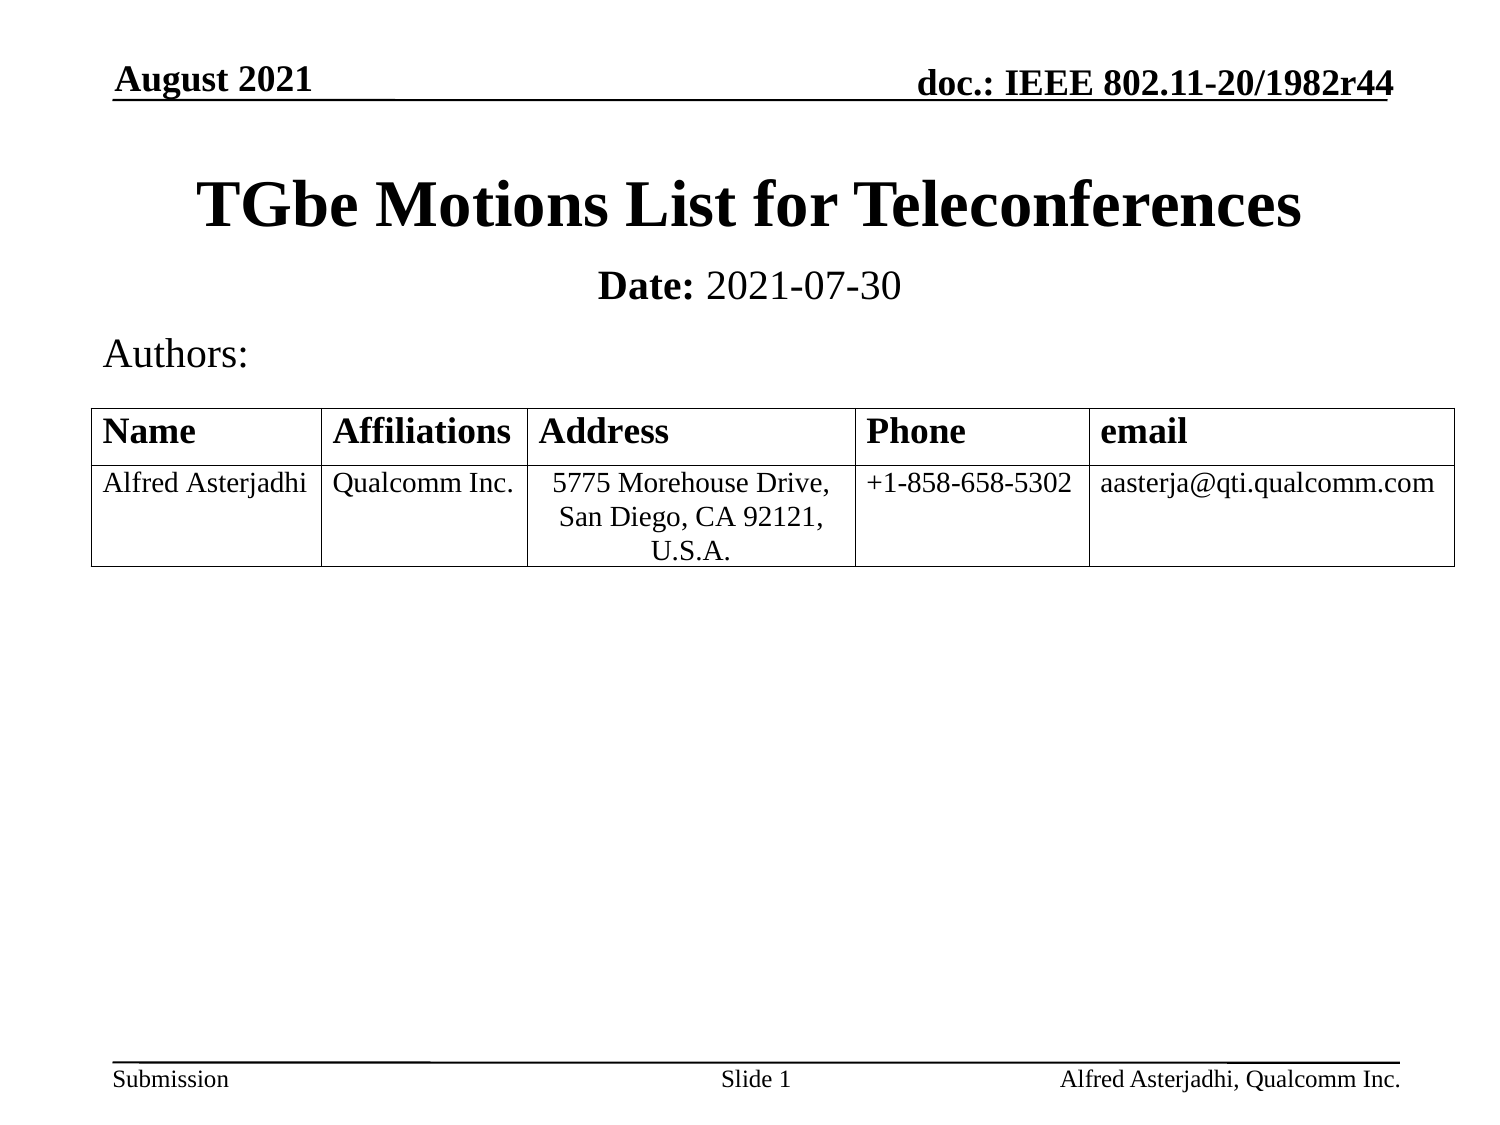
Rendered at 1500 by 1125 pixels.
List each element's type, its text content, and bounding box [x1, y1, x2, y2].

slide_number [114, 54, 493, 100]
title TGbe Motions List for Teleconferences [112, 112, 1388, 249]
list Date: 2021-07-30 [112, 249, 1388, 316]
text_box Authors: [87, 318, 325, 381]
slide_number Slide 1 [712, 1061, 800, 1123]
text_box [75, 407, 1477, 819]
footer Alfred Asterjadhi, Qualcomm Inc. [902, 1061, 1402, 1093]
